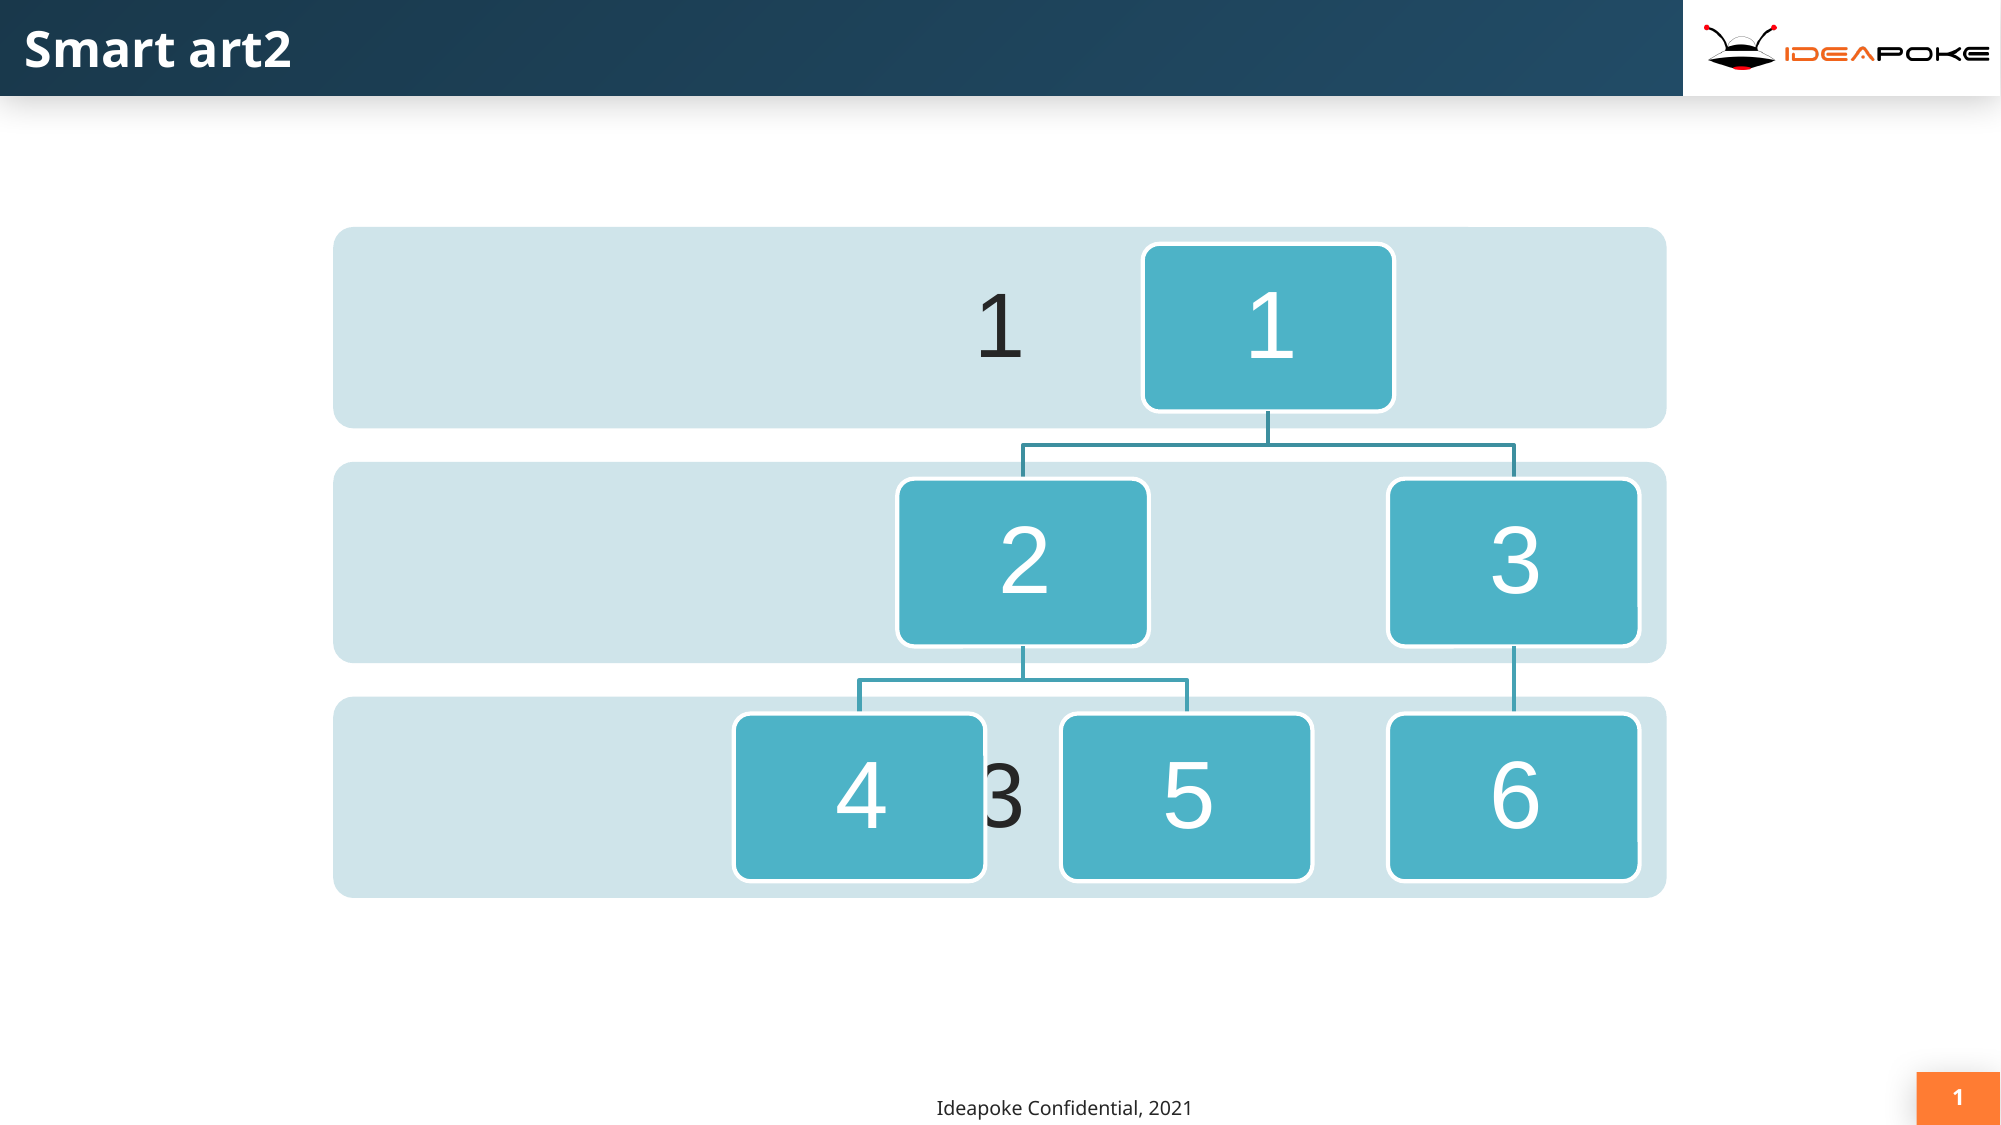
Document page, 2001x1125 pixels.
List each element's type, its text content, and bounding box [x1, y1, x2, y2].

title Smart art2 [9, 7, 1660, 89]
picture [1693, 7, 2001, 79]
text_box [332, 117, 1667, 1008]
